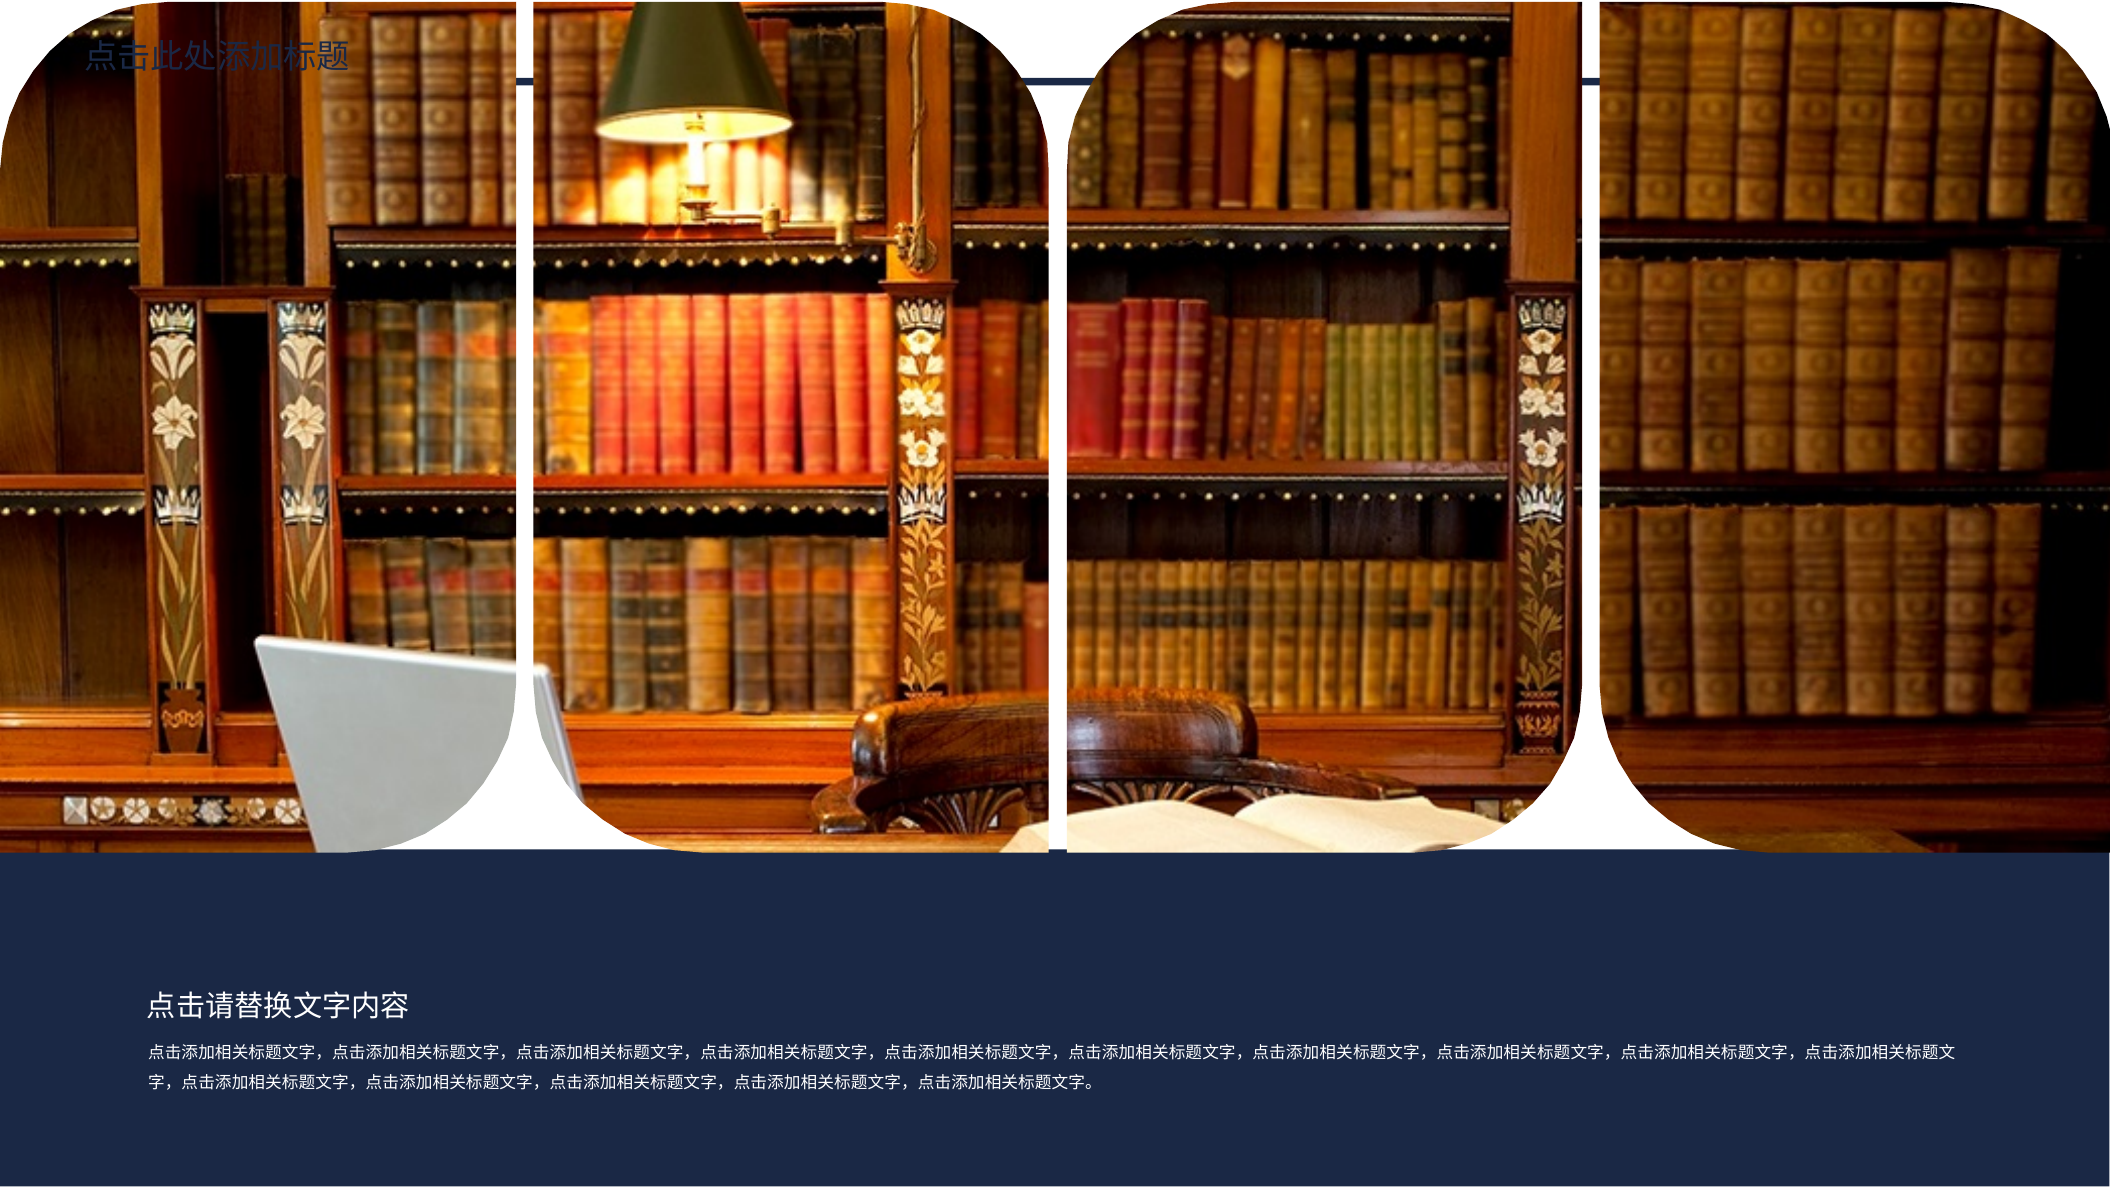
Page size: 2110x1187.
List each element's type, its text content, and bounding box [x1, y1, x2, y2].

text_box 点击此处添加标题 [69, 27, 380, 86]
text_box [0, 848, 2110, 1187]
text_box [1599, 1, 2110, 853]
text_box 点击请替换文字内容 [132, 962, 500, 1030]
text_box [533, 1, 1049, 853]
text_box [1066, 1, 1583, 853]
text_box 点击添加相关标题文字，点击添加相关标题文字，点击添加相关标题文字，点击添加相关标题文字，点击添加相关标题文字，点击添加相关标题文字，点击添加相关标题文字，点击添加相关标题文字，点击添加相关标题文字，点击添加相关标题文字，点击添加相关标题文字，点击添加相关标题文字，点击添加相关标题文字，点击添加相关标题文字，点击添加相关标题文字。 [133, 1024, 1976, 1100]
text_box [0, 1, 517, 853]
